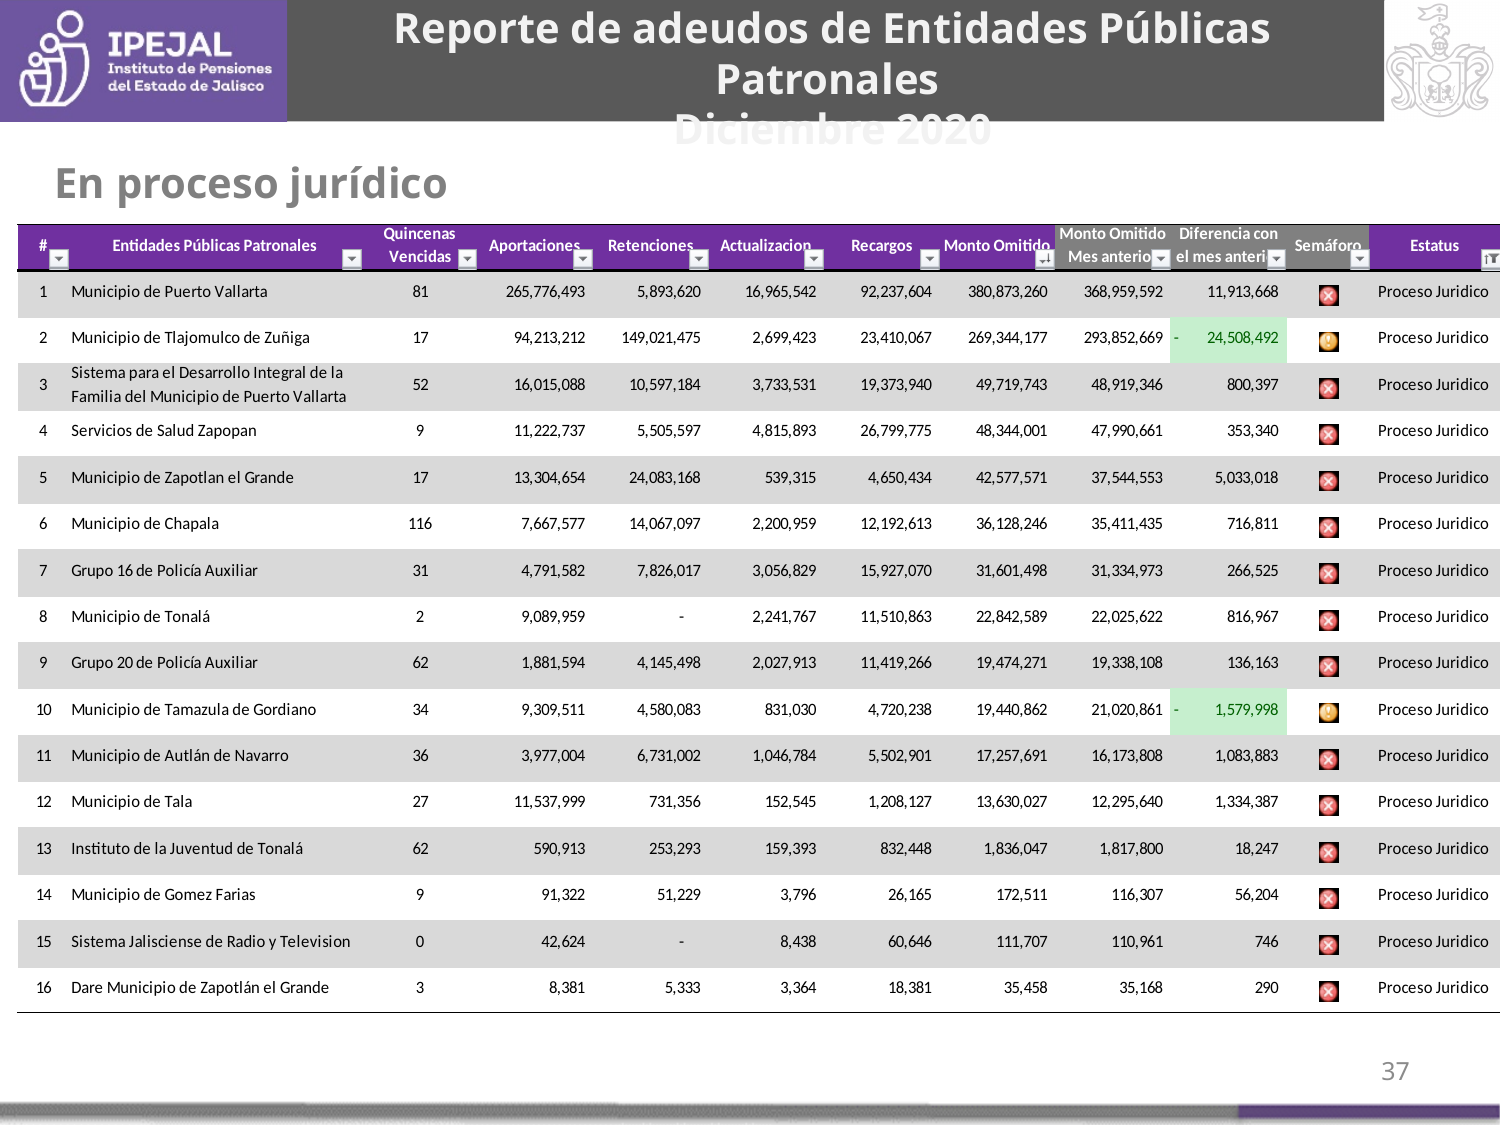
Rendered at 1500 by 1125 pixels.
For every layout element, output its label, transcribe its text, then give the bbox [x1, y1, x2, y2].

picture [0, 1096, 1500, 1125]
text_box En proceso jurídico [39, 155, 1457, 224]
picture [16, 224, 1500, 1013]
text_box Reporte de adeudos de Entidades Públicas Patronales Diciembre 2020 [271, 0, 1395, 116]
picture [0, 0, 288, 122]
slide_number 36 [1074, 1042, 1425, 1103]
